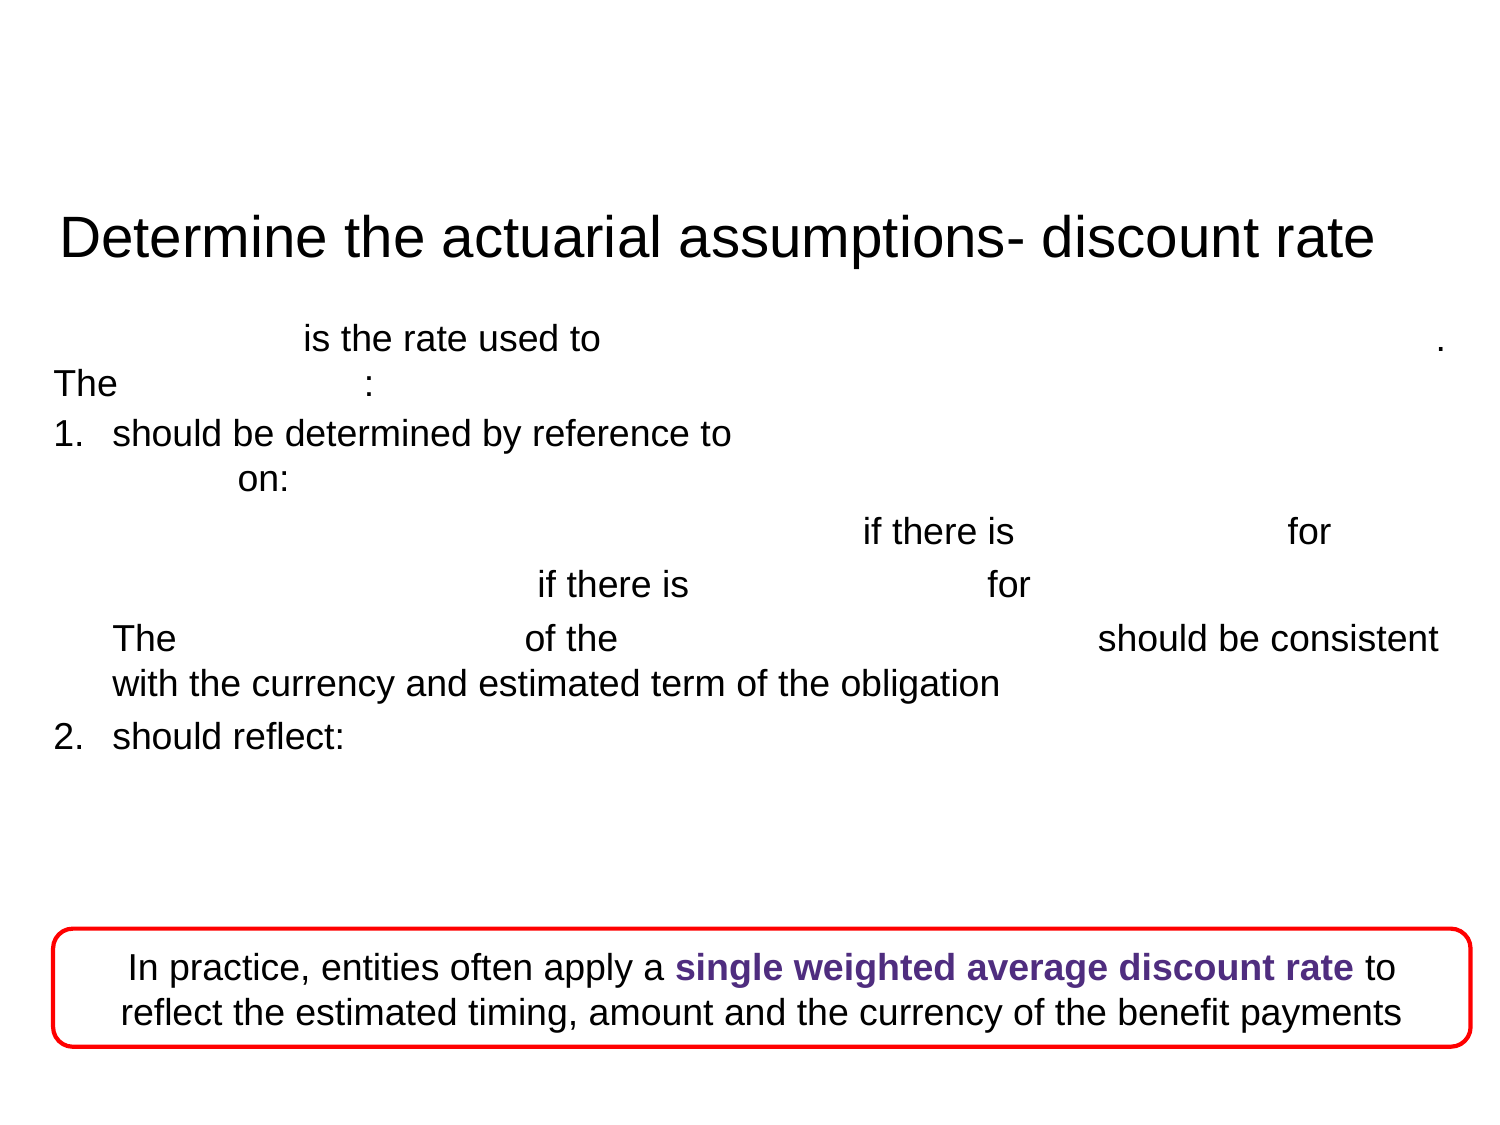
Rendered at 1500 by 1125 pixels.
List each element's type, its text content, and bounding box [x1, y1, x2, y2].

title DB plan STEP 3 Determine the actuarial assumptions- discount rate [58, 58, 1442, 296]
list Discount rate is the rate used to discount post-employment benefit obligations. The discount rate: should be determined by reference to market yields at the end of the reporting period on: high quality corporate bonds (HQCB) if there is a deep market for HQCB government bonds if there is no deep market for HQCB The currency and term of the HQCB/government bonds should be consistent with the currency and estimated term of the obligation should reflect: time value of money, but not the actuarial or investment risk estimated timing of benefit payments [53, 314, 1471, 938]
text_box In practice, entities often apply a single weighted average discount rate to reflect the estimated timing, amount and the currency of the benefit payments [50, 926, 1473, 1049]
